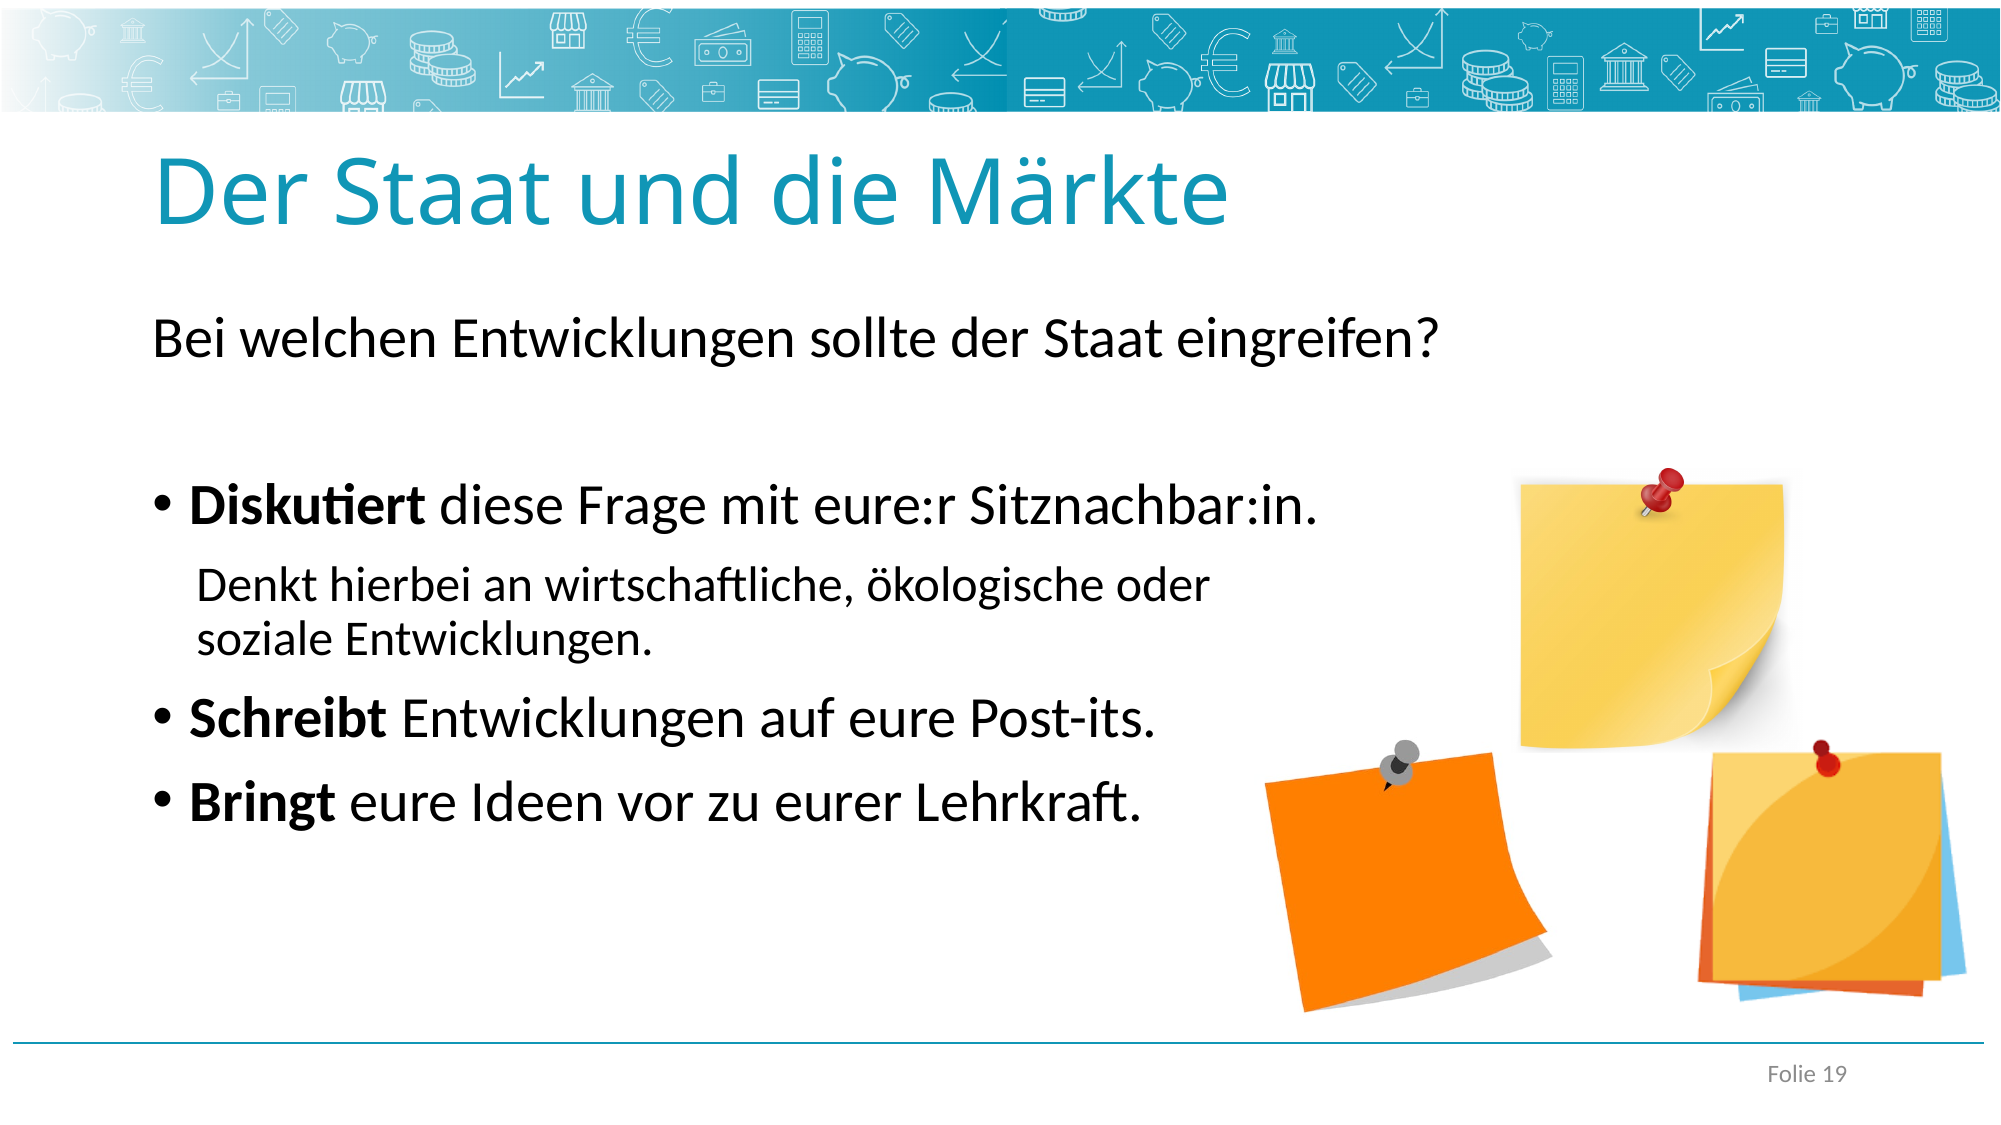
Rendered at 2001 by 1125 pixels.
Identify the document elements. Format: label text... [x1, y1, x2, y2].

picture [1, 8, 964, 112]
picture [1200, 468, 1995, 1028]
picture [970, 99, 974, 109]
picture [1006, 8, 2001, 112]
title Der Staat und die Märkte [137, 111, 1863, 278]
list Bei welchen Entwicklungen sollte der Staat eingreifen? Diskutiert diese Frage mit eure:r Sitznachbar:in. Denkt hierbei an wirtschaftliche, ökologische oder soziale Entwicklungen. Schreibt Entwicklungen auf eure Post-its. Bringt eure Ideen vor zu eurer Lehrkraft. [137, 299, 1863, 1014]
slide_number Folie 19 [1412, 1042, 1863, 1103]
